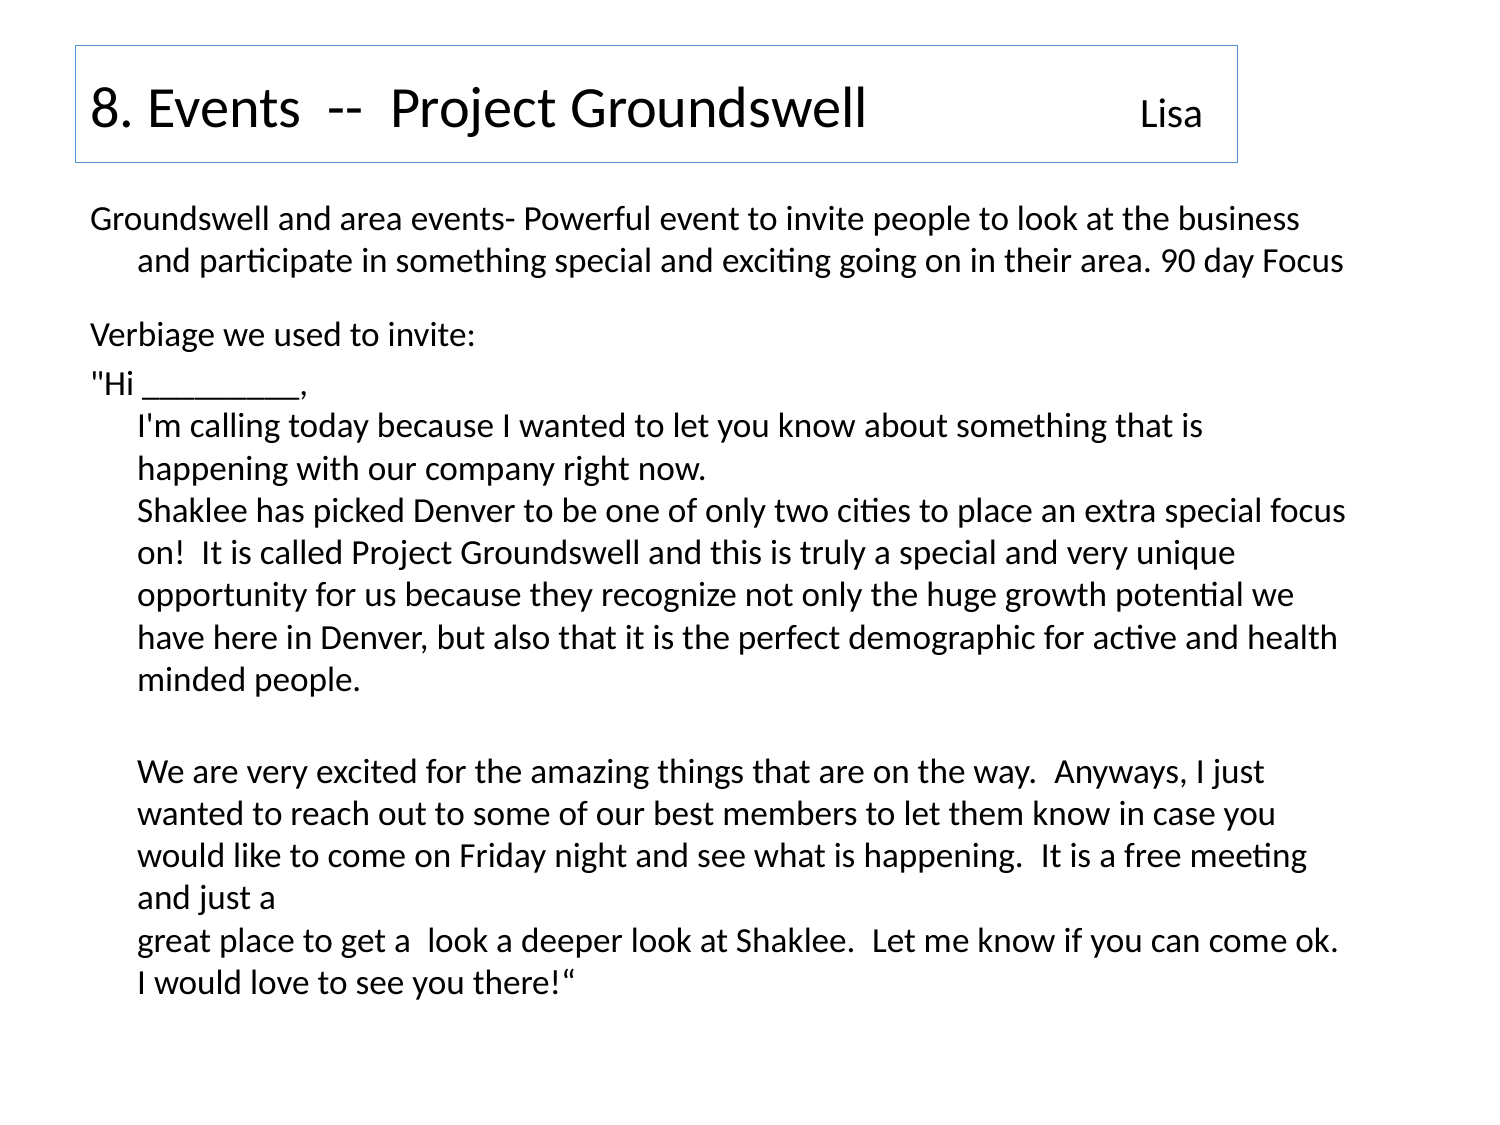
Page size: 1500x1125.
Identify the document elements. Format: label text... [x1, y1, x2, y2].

title 8. Events -- Project Groundswell Lisa [75, 45, 1238, 163]
list Groundswell and area events- Powerful event to invite people to look at the business and participate in something special and exciting going on in their area. 90 day Focus Verbiage we used to invite: "Hi _________, I'm calling today because I wanted to let you know about something that is happening with our company right now. Shaklee has picked Denver to be one of only two cities to place an extra special focus on! It is called Project Groundswell and this is truly a special and very unique opportunity for us because they recognize not only the huge growth potential we have here in Denver, but also that it is the perfect demographic for active and health minded people. We are very excited for the amazing things that are on the way. Anyways, I just wanted to reach out to some of our best members to let them know in case you would like to come on Friday night and see what is happening. It is a free meeting and just a great place to get a look a deeper look at Shaklee. Let me know if you can come ok. I would love to see you there!“ [75, 187, 1375, 1063]
